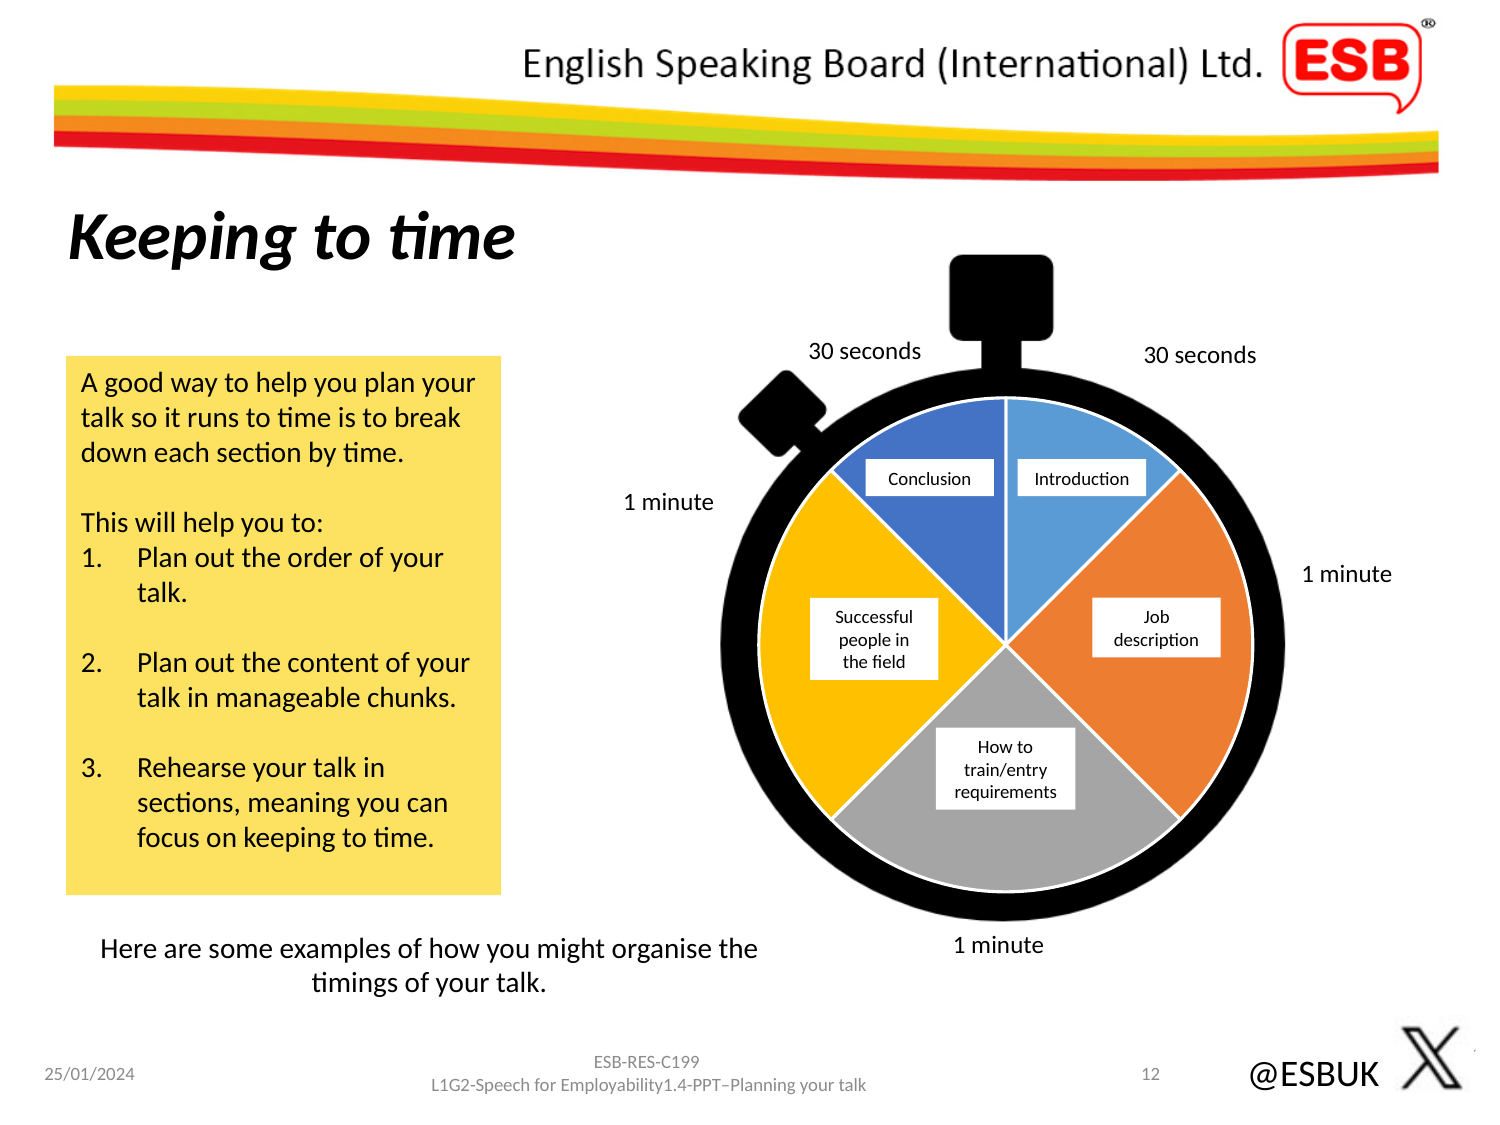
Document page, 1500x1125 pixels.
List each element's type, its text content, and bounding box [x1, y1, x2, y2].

footer ESB-RES-C199 L1G2-Speech for Employability1.4-PPT–Planning your talk [395, 1042, 902, 1103]
picture [1394, 1015, 1476, 1102]
text_box A good way to help you plan your talk so it runs to time is to break down each section by time. This will help you to: Plan out the order of your talk. Plan out the content of your talk in manageable chunks. Rehearse your talk in sections, meaning you can focus on keeping to time. [66, 355, 502, 896]
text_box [595, 224, 1417, 972]
text_box Here are some examples of how you might organise the timings of your talk. [66, 921, 793, 1007]
picture [0, 0, 1500, 189]
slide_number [29, 1042, 367, 1103]
slide_number 12 [930, 1042, 1176, 1103]
title Keeping to time [53, 160, 1347, 315]
